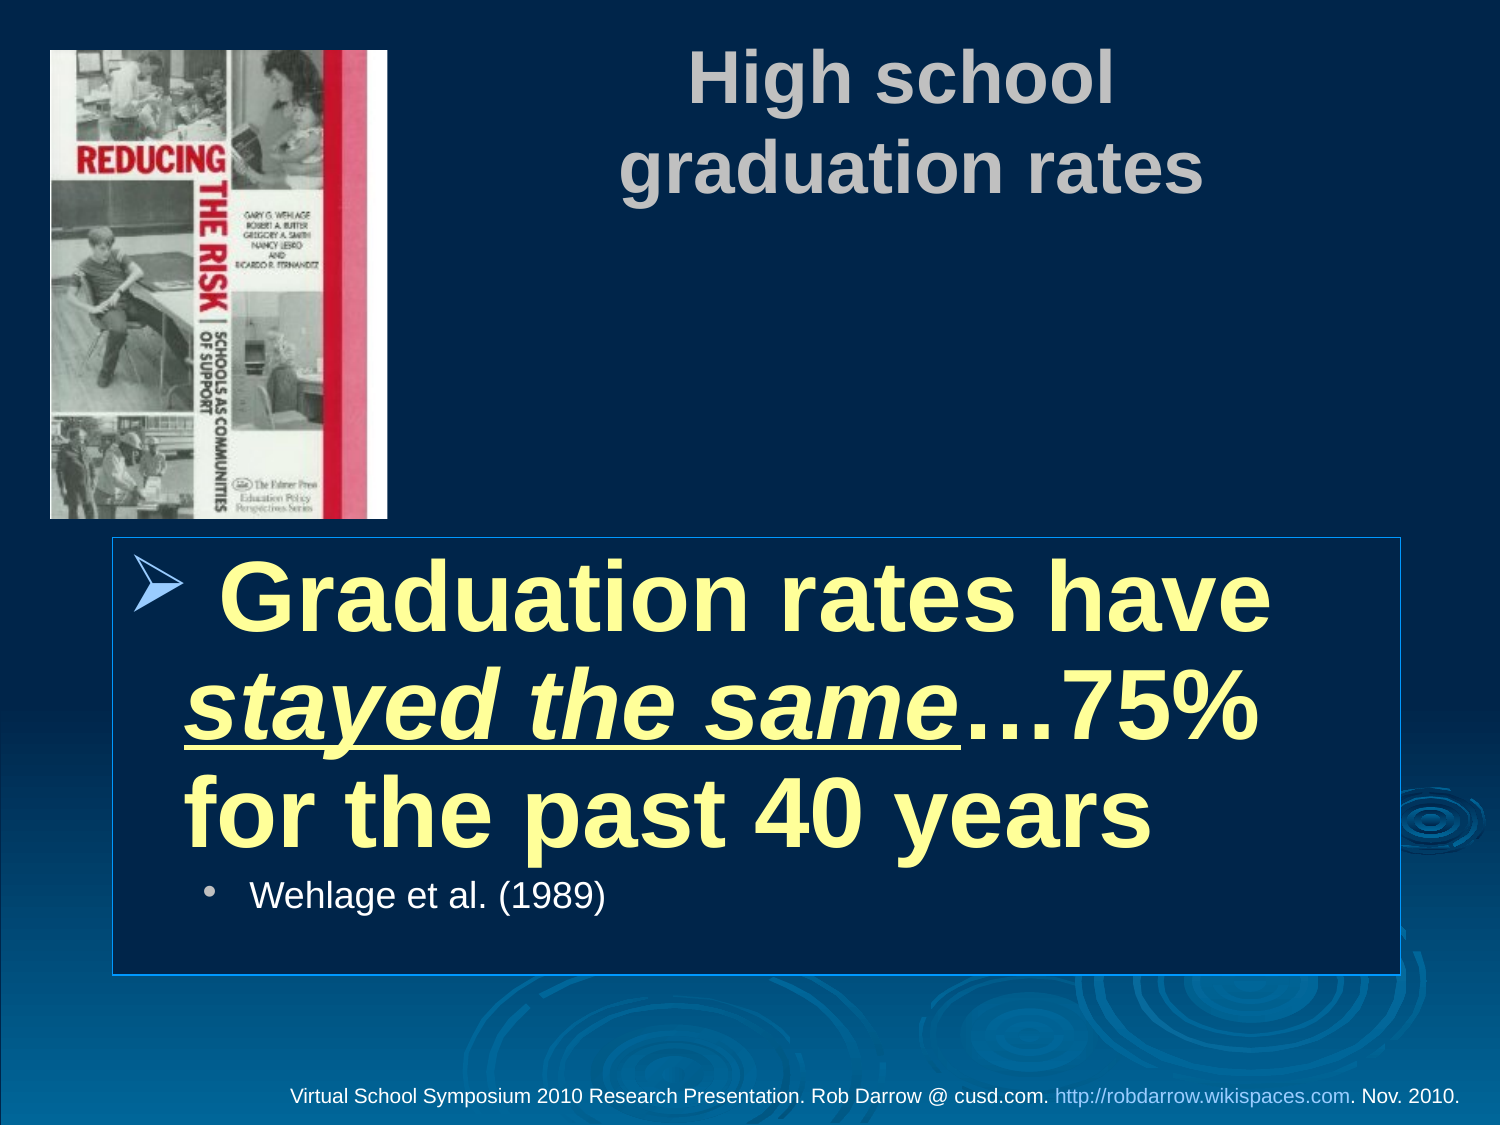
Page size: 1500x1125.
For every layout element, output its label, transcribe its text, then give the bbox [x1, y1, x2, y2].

picture [49, 49, 388, 519]
list Graduation rates have stayed the same…75% for the past 40 years Wehlage et al. (1989) [112, 537, 1401, 976]
title High school graduation rates [399, 24, 1426, 213]
